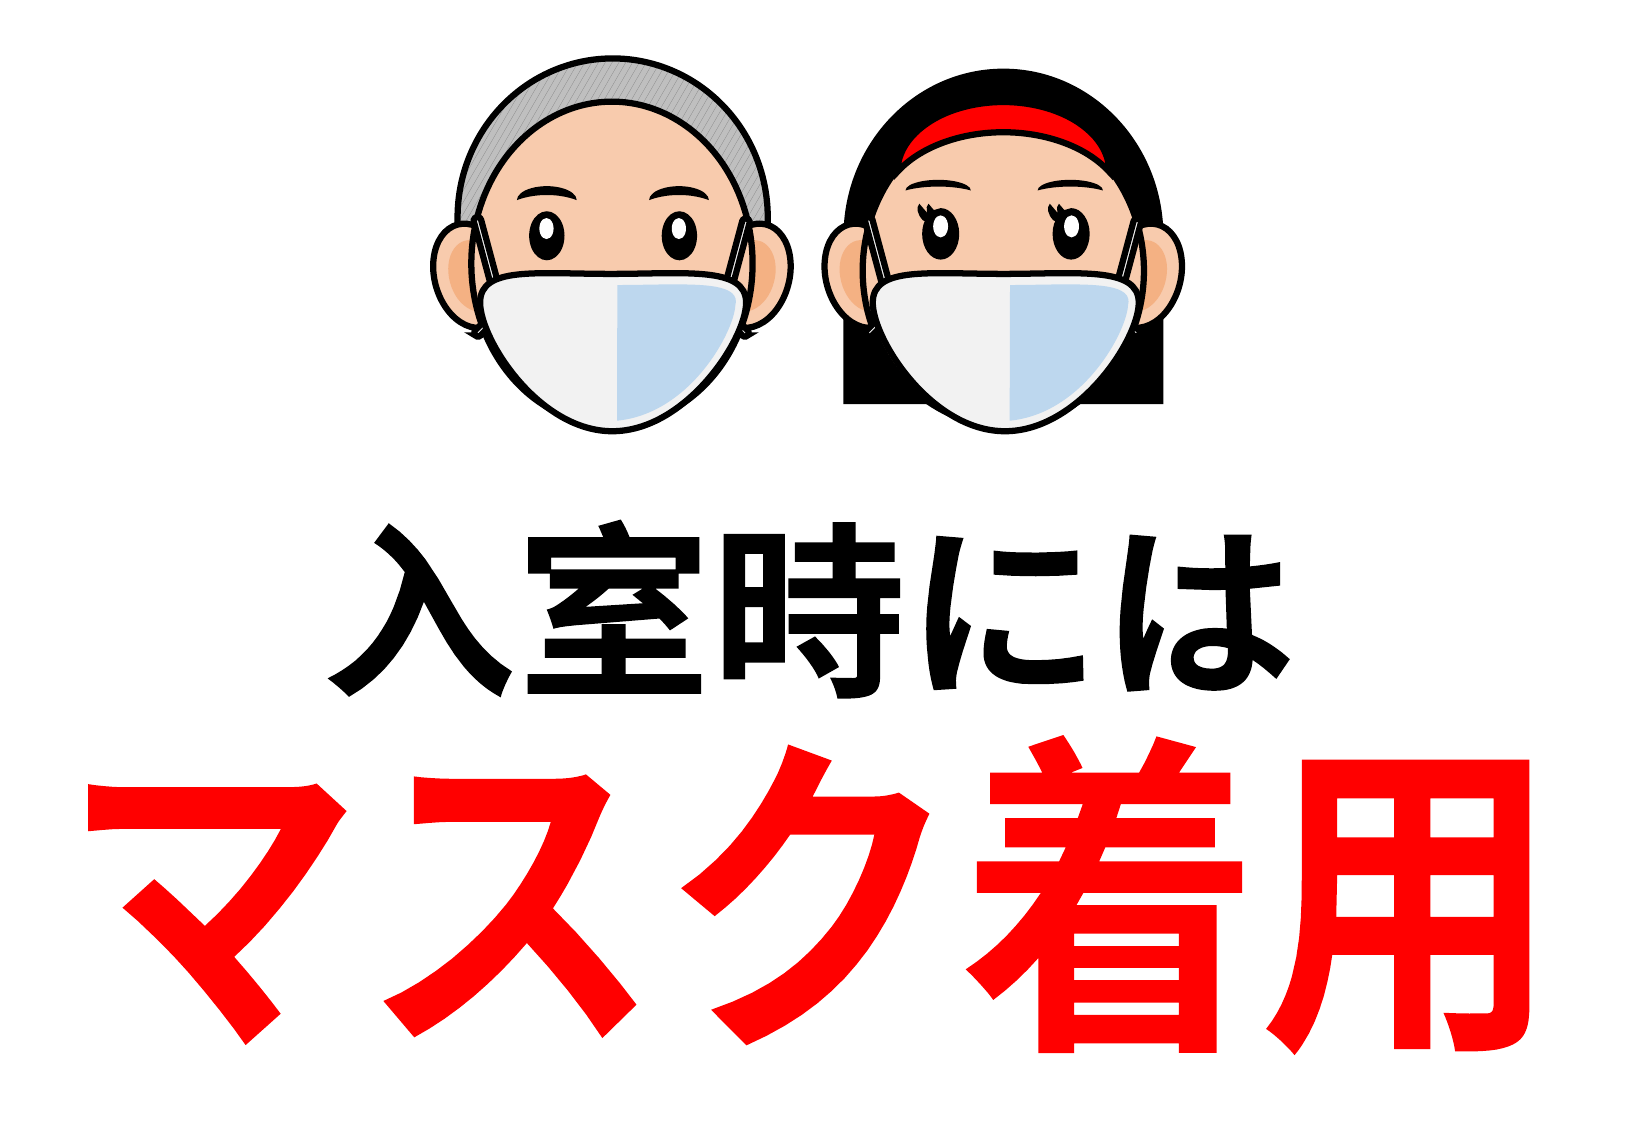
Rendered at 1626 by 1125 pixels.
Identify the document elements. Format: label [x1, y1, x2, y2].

text_box [434, 58, 1181, 432]
